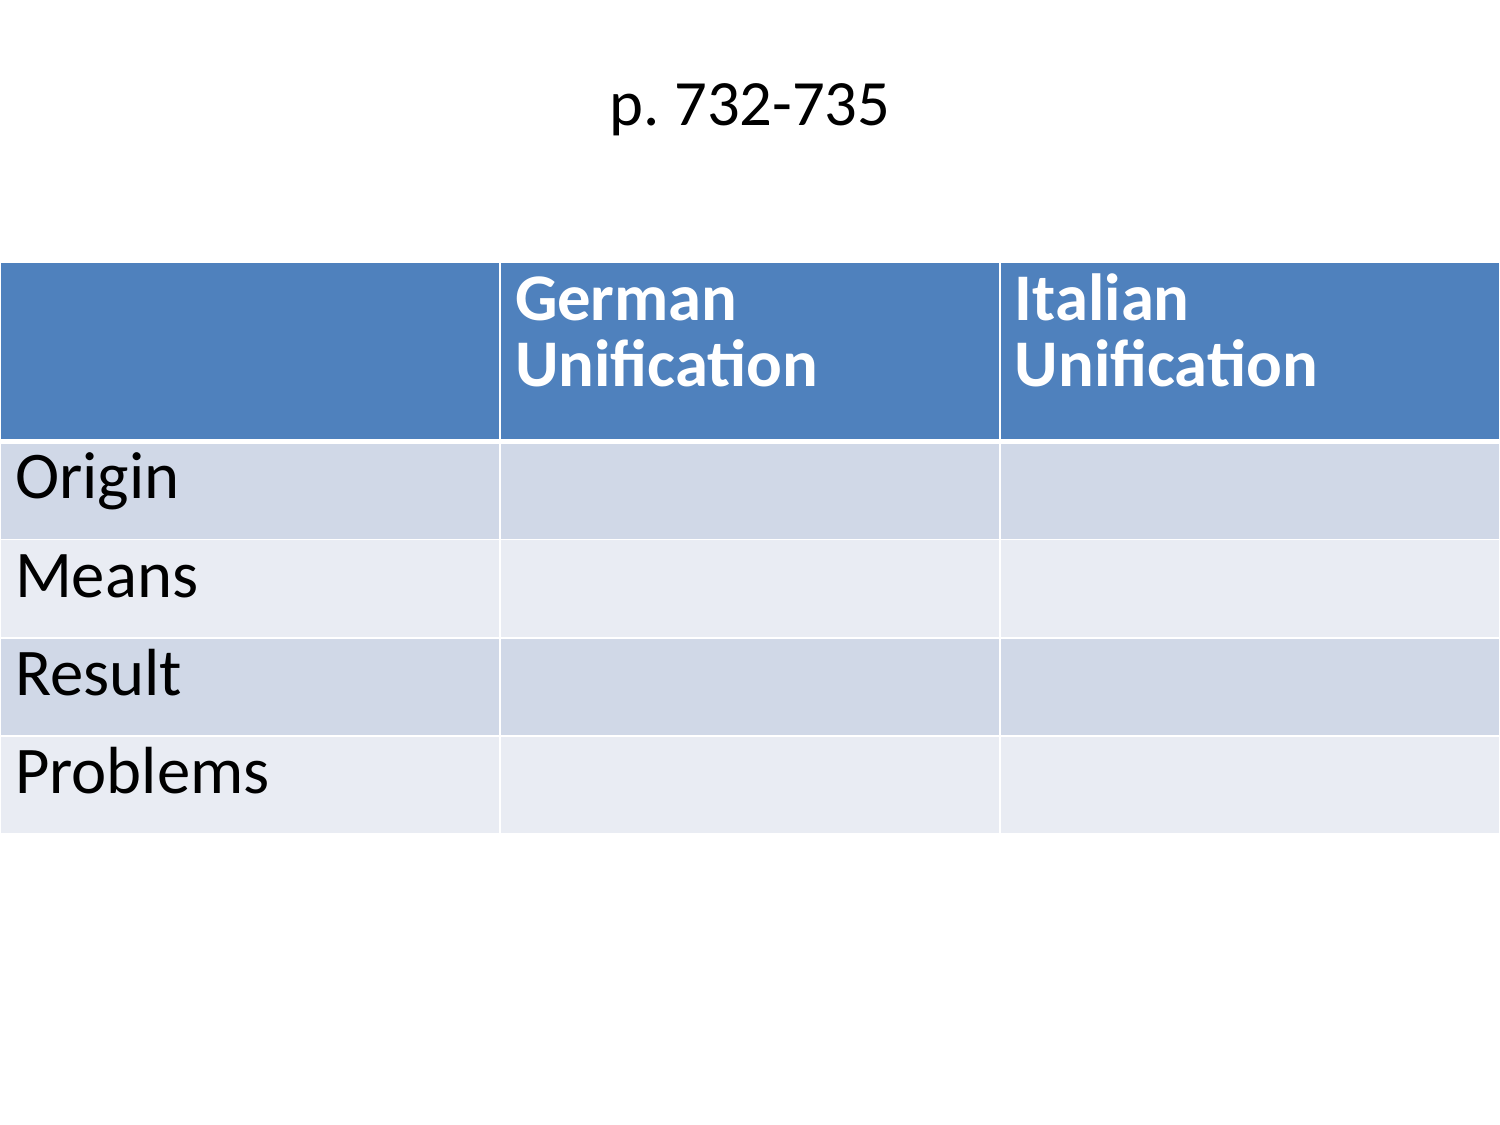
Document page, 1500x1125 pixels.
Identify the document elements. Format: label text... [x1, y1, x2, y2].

table_cell [501, 540, 999, 637]
table_header Italian Unification [1001, 263, 1499, 439]
table_cell [501, 639, 999, 735]
table_cell [501, 444, 999, 539]
table_cell Origin [1, 444, 499, 539]
table_cell [1001, 540, 1499, 637]
table_cell [501, 737, 999, 833]
table_header German Unification [501, 263, 999, 439]
table_header [1, 263, 499, 439]
title p. 732-735 [0, 50, 1500, 150]
table_cell Result [1, 639, 499, 735]
table_cell [1001, 639, 1499, 735]
table_cell Means [1, 540, 499, 637]
table_cell [1001, 737, 1499, 833]
table_cell [1001, 444, 1499, 539]
table_cell Problems [1, 737, 499, 833]
